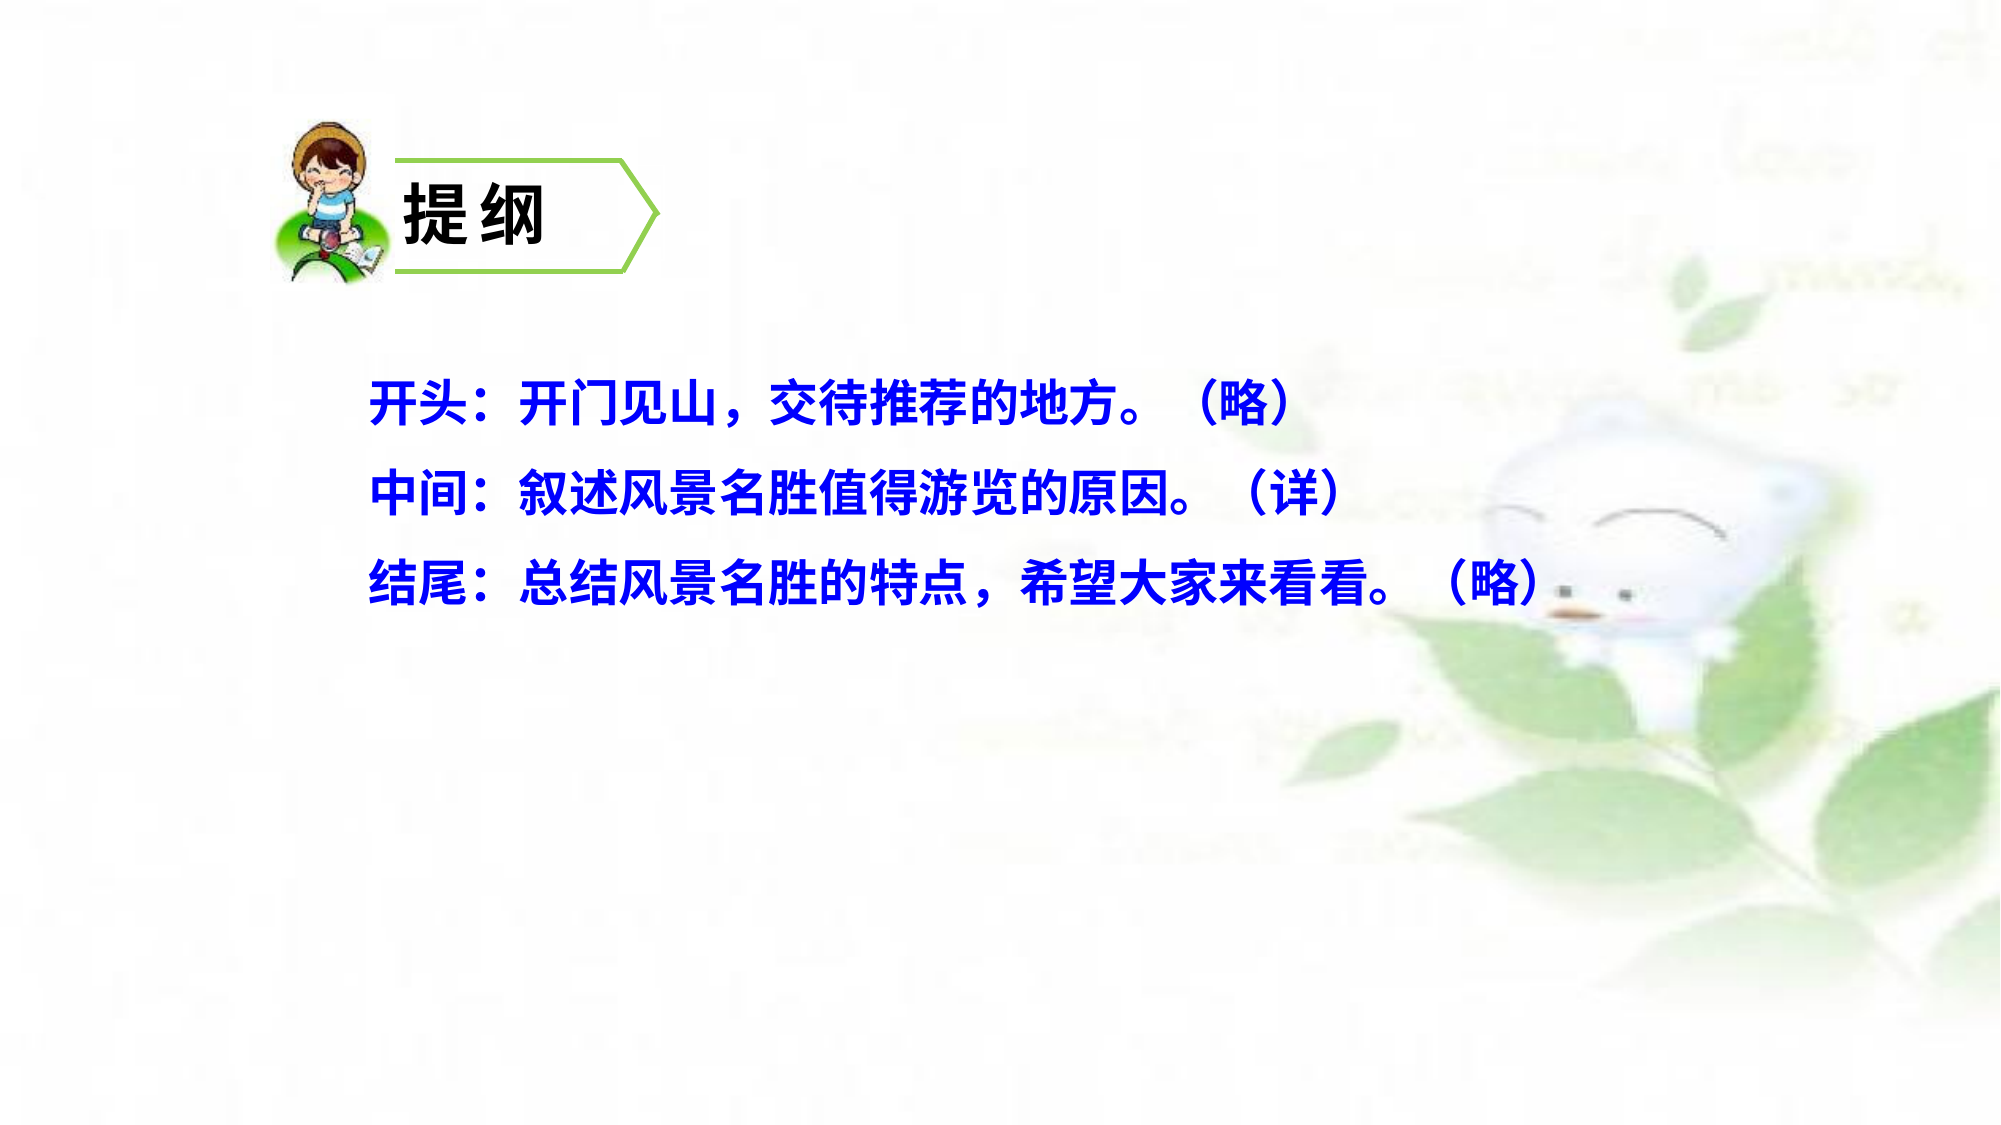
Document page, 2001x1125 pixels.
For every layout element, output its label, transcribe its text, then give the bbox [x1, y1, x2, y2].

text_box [270, 94, 664, 291]
picture [0, 0, 2001, 1125]
text_box 开头：开门见山，交待推荐的地方。（略） 中间：叙述风景名胜值得游览的原因。（详） 结尾：总结风景名胜的特点，希望大家来看看。（略） [354, 334, 1718, 619]
